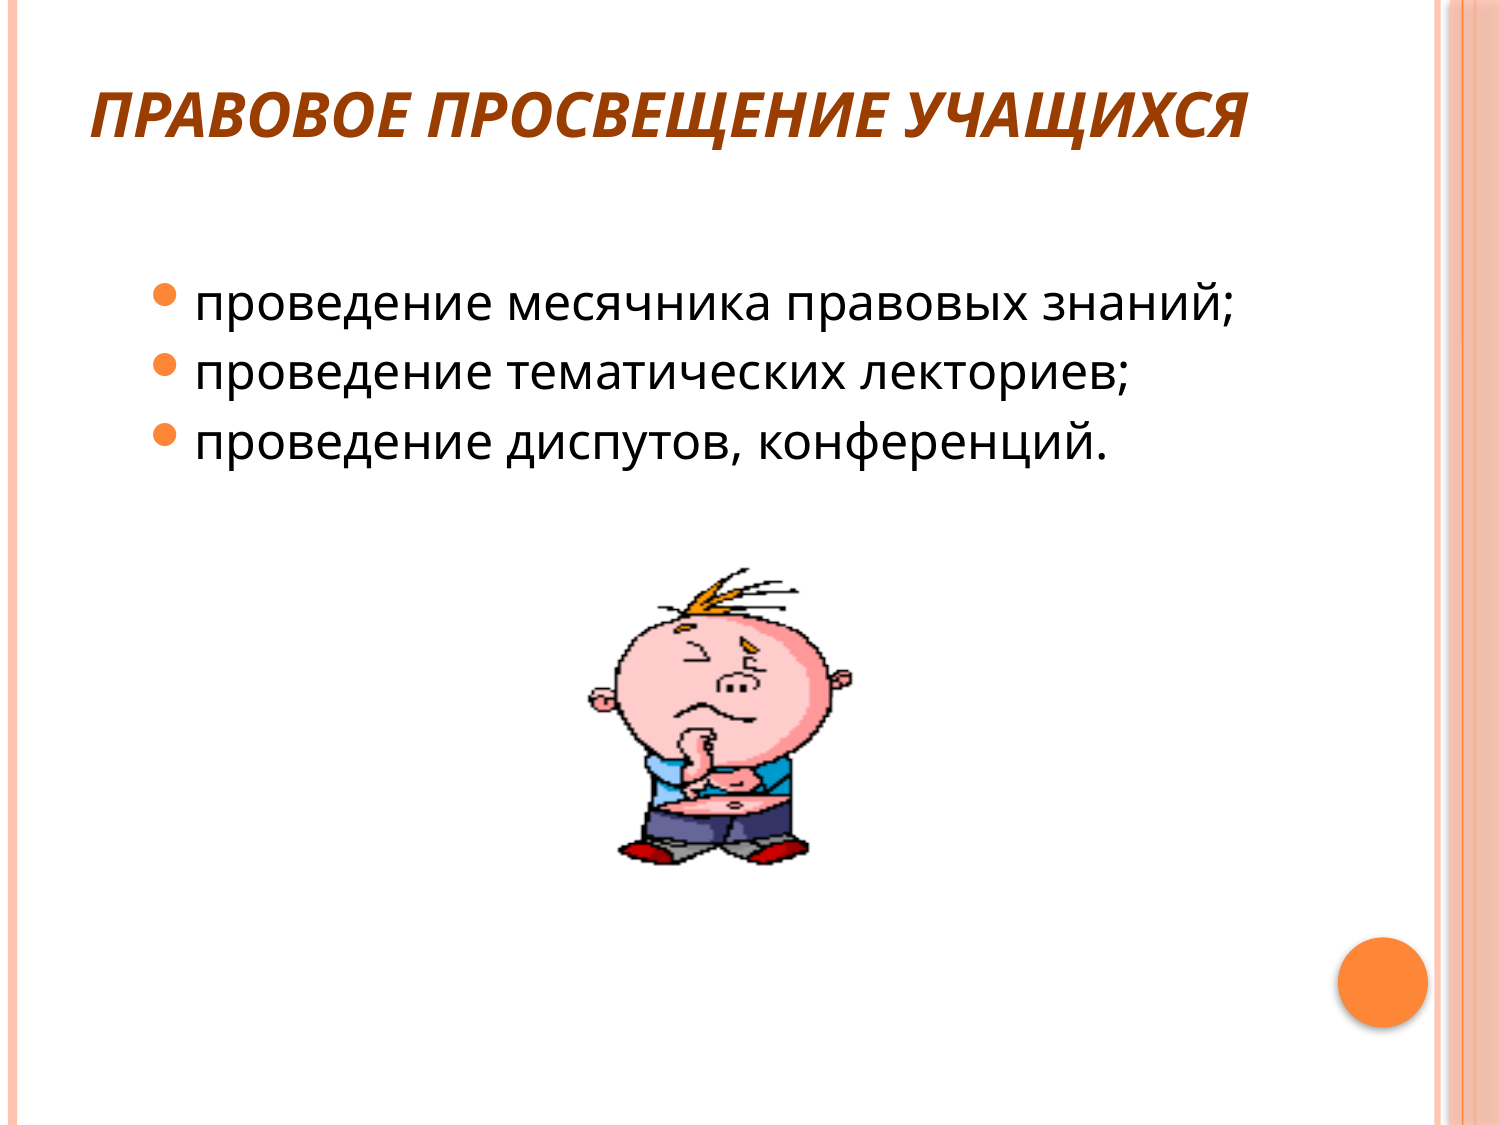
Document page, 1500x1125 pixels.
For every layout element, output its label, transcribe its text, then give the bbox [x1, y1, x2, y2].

picture [548, 514, 910, 872]
title Правовое просвещение учащихся [75, 45, 1300, 233]
list проведение месячника правовых знаний; проведение тематических лекториев; проведение диспутов, конференций. [75, 262, 1300, 1062]
